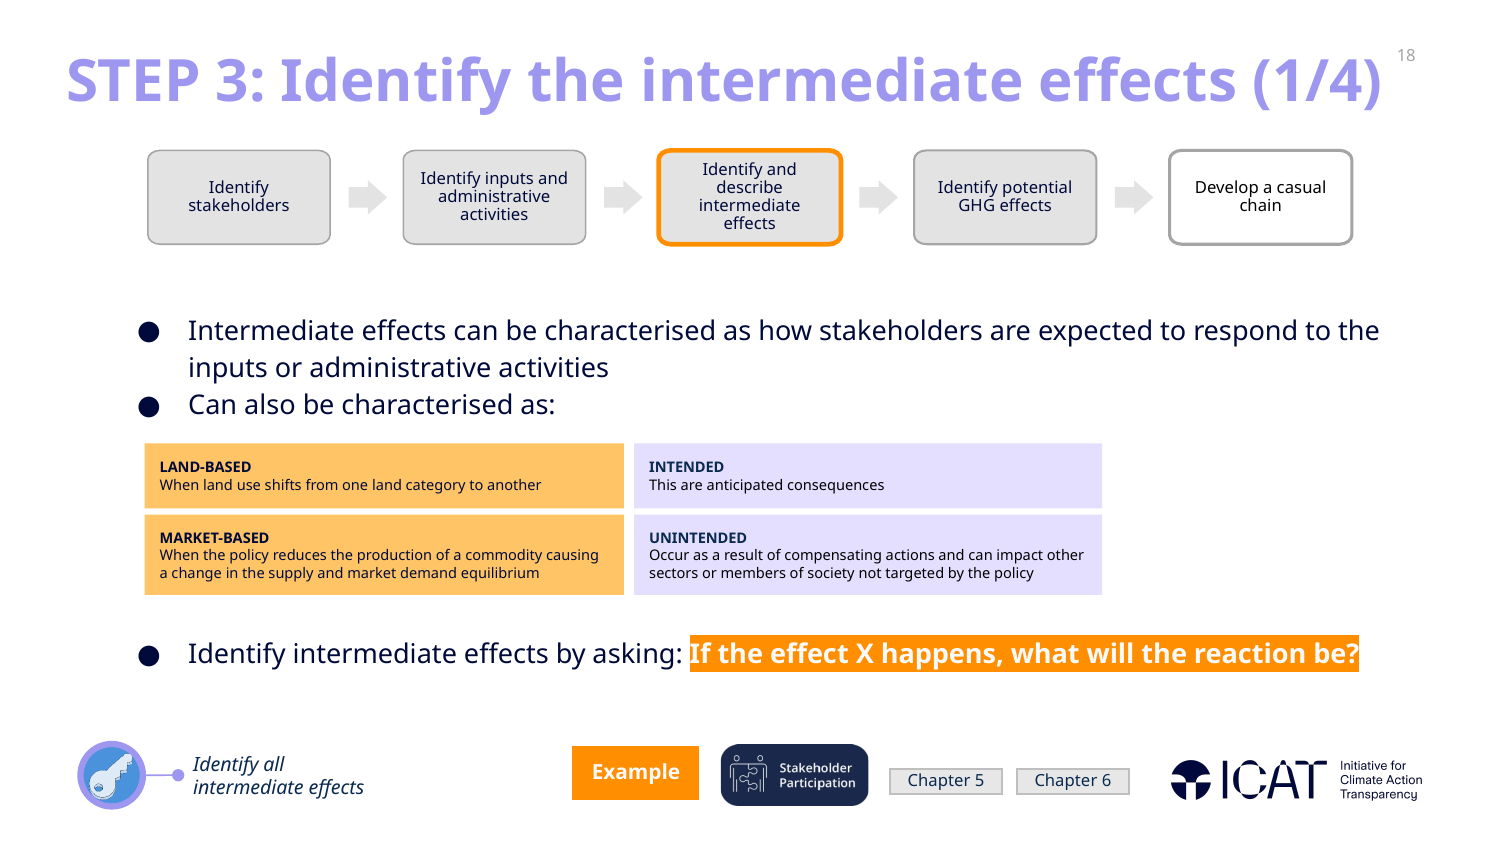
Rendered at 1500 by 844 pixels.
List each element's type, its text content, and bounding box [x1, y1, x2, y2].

text_box Example [573, 747, 699, 799]
text_box [348, 180, 388, 215]
text_box [859, 180, 899, 215]
text_box [890, 769, 1002, 795]
text_box MARKET-BASED When the policy reduces the production of a commodity causing a change in the supply and market demand equilibrium [144, 514, 624, 595]
text_box INTENDED This are anticipated consequences [634, 443, 1103, 509]
picture [1171, 724, 1459, 835]
text_box Develop a casual chain [1169, 150, 1352, 245]
text_box [604, 180, 643, 215]
text_box [1114, 180, 1154, 215]
picture [80, 743, 144, 807]
text_box Identify potential GHG effects [914, 150, 1097, 245]
title STEP 3: Identify the intermediate effects (1/4) [51, 35, 1449, 130]
text_box [1018, 769, 1131, 795]
text_box Identify stakeholders [147, 150, 331, 245]
text_box UNINTENDED Occur as a result of compensating actions and can impact other sectors or members of society not targeted by the policy [634, 514, 1103, 595]
text_box Identify and describe intermediate effects [658, 150, 841, 245]
picture [720, 743, 869, 807]
text_box LAND-BASED When land use shifts from one land category to another [144, 443, 624, 509]
text_box Intermediate effects can be characterised as how stakeholders are expected to respond to the inputs or administrative activities Can also be characterised as: Identify intermediate effects by asking: If the effect X happens, what will the reaction be? [98, 293, 1411, 685]
text_box Identify all intermediate effects [178, 744, 404, 807]
text_box Identify inputs and administrative activities [403, 150, 586, 245]
